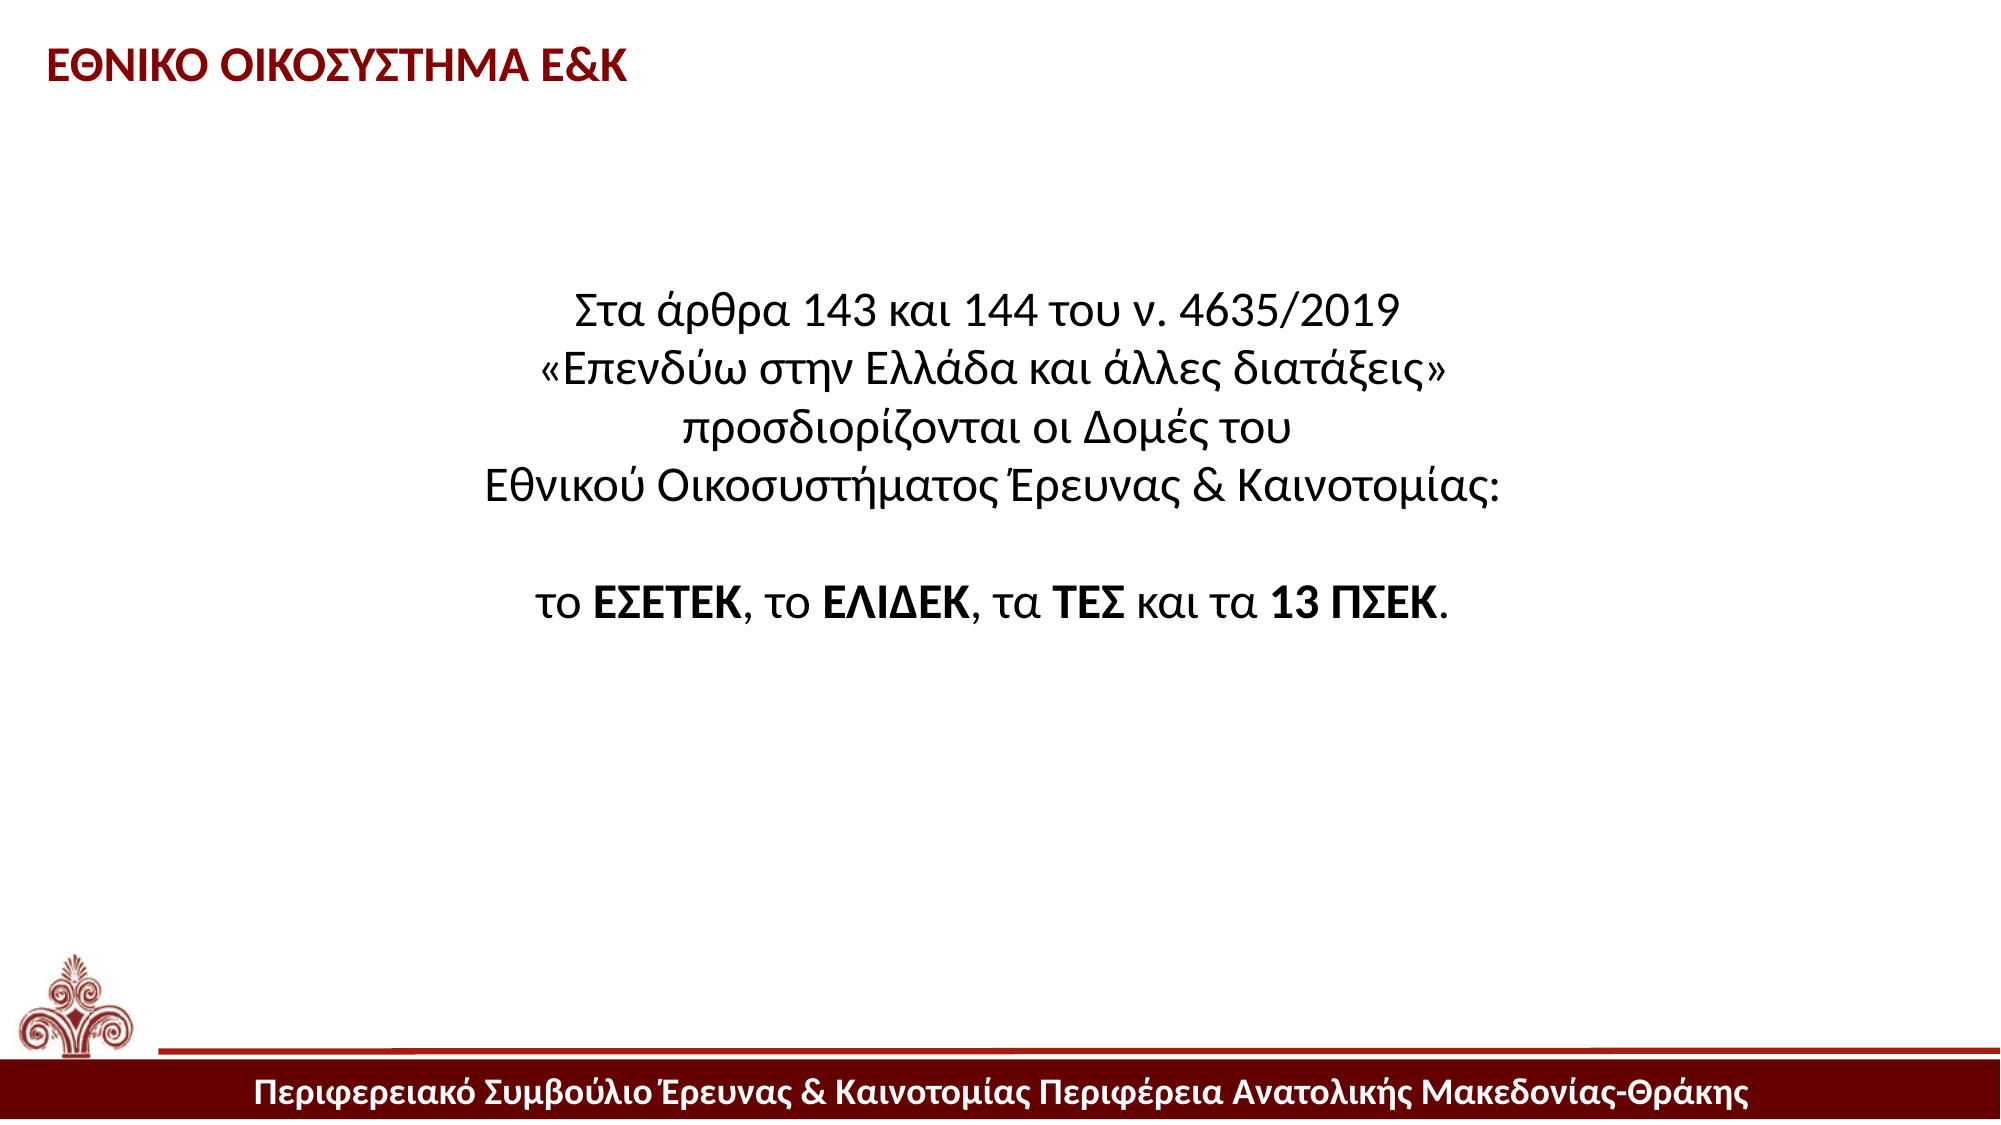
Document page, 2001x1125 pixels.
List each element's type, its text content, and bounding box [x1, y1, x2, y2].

text_box ΕΘΝΙΚΟ ΟΙΚΟΣΥΣΤΗΜΑ Ε&Κ [31, 24, 643, 99]
picture [13, 945, 147, 1072]
text_box Στα άρθρα 143 και 144 του ν. 4635/2019 «Επενδύω στην Ελλάδα και άλλες διατάξεις» προσδιορίζονται οι Δομές του Εθνικού Οικοσυστήματος Έρευνας & Καινοτομίας: το ΕΣΕΤΕΚ, το ΕΛΙΔΕΚ, τα ΤΕΣ και τα 13 ΠΣΕΚ. [244, 270, 1743, 636]
text_box Περιφερειακό Συμβούλιο Έρευνας & Καινοτομίας Περιφέρεια Ανατολικής Μακεδονίας-Θράκης [0, 1059, 2000, 1120]
